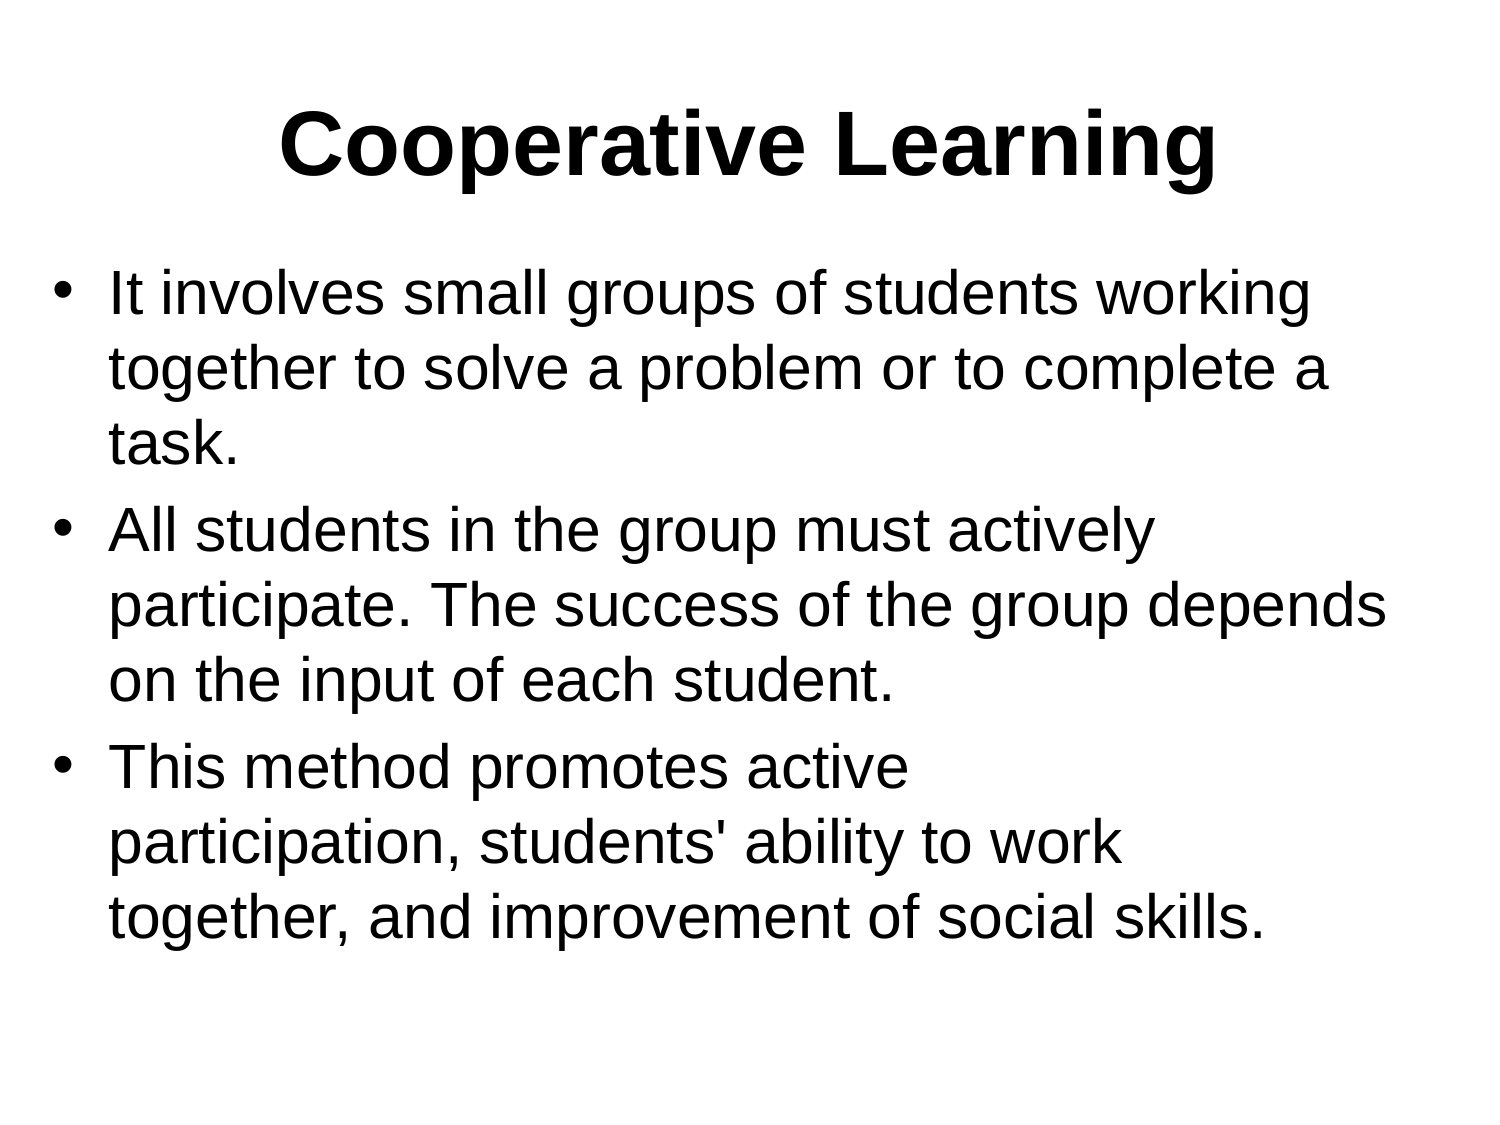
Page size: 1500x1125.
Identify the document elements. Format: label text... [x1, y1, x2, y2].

title Cooperative Learning [75, 45, 1425, 233]
list It involves small groups of students working together to solve a problem or to complete a task. All students in the group must actively participate. The success of the group depends on the input of each student. This method promotes active participation, students' ability to work together, and improvement of social skills. [37, 244, 1463, 1088]
